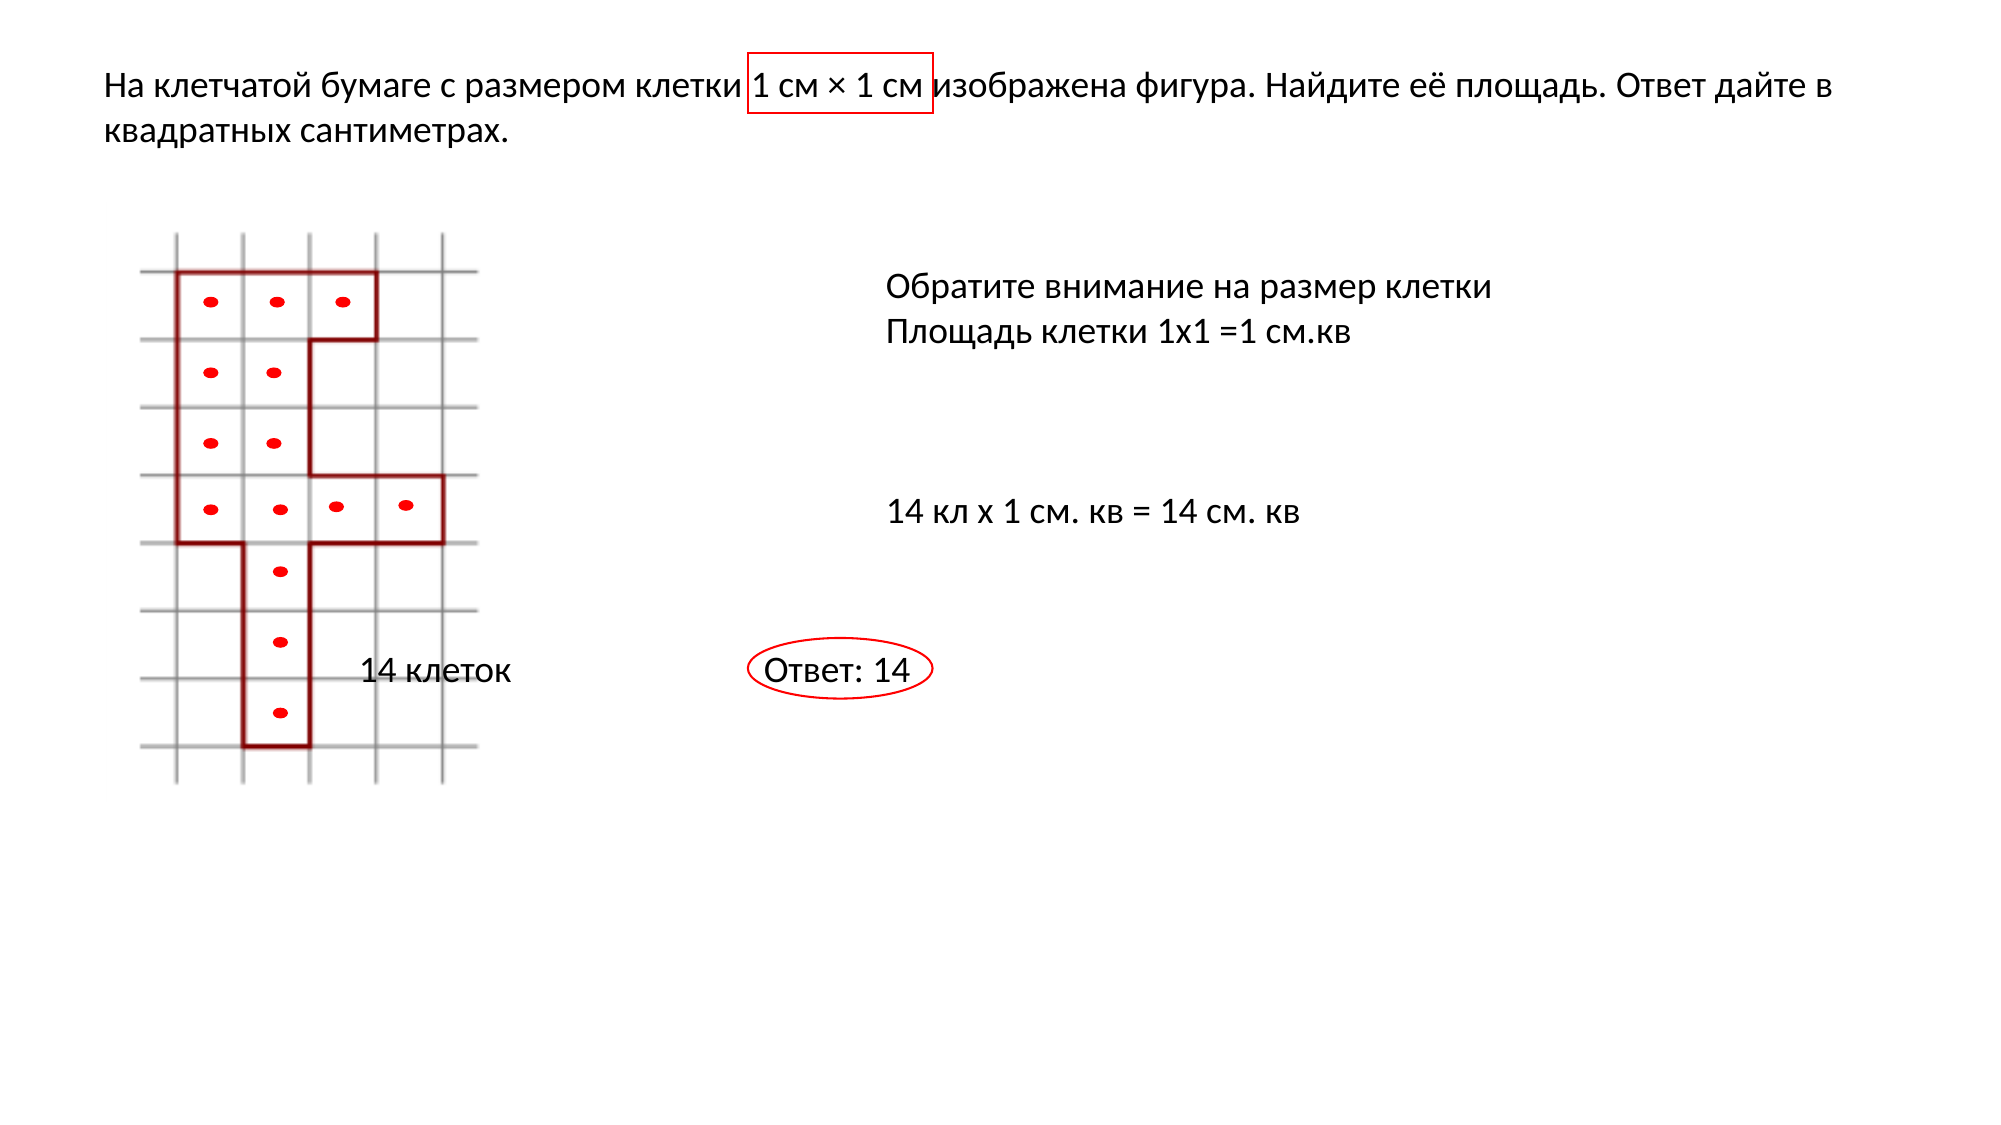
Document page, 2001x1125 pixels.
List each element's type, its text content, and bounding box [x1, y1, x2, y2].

text_box На клетчатой бумаге с размером клетки 1 см × 1 см изображена фигура. Найдите её площадь. Ответ дайте в квадратных сантиметрах. [89, 52, 1894, 158]
text_box Ответ: 14 [749, 637, 816, 660]
text_box Обратите внимание на размер клетки Площадь клетки 1х1 =1 см.кв 14 кл х 1 см. кв = 14 см. кв [871, 253, 1509, 539]
picture [104, 202, 535, 803]
text_box Ответ: 14 [865, 637, 926, 654]
text_box Ответ: 14 [878, 682, 926, 698]
text_box Ответ: 14 [749, 677, 802, 698]
text_box [746, 636, 934, 700]
text_box [747, 52, 934, 114]
